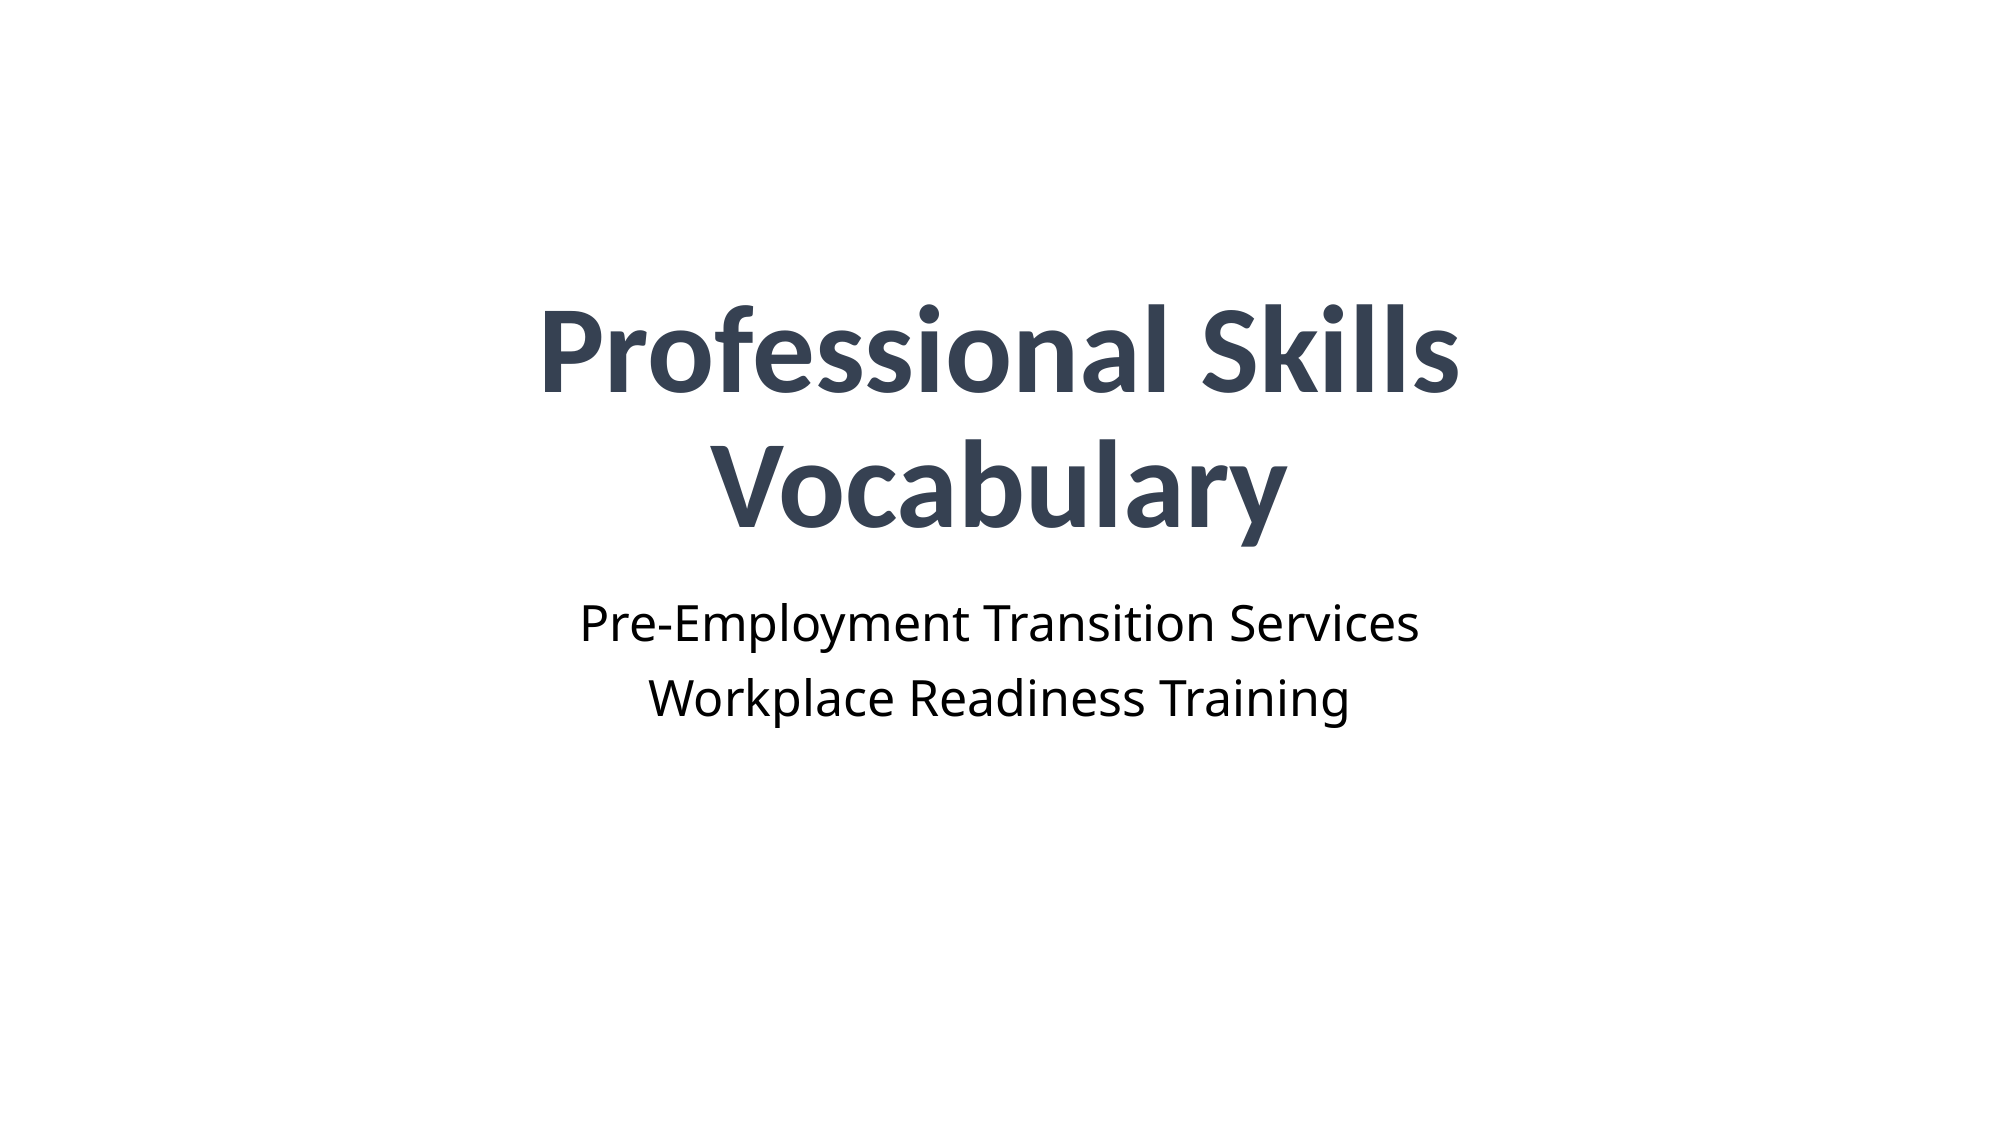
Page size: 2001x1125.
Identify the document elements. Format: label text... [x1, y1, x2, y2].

title Professional Skills Vocabulary [249, 170, 1750, 563]
subtitle Pre-Employment Transition Services Workplace Readiness Training [249, 590, 1750, 863]
